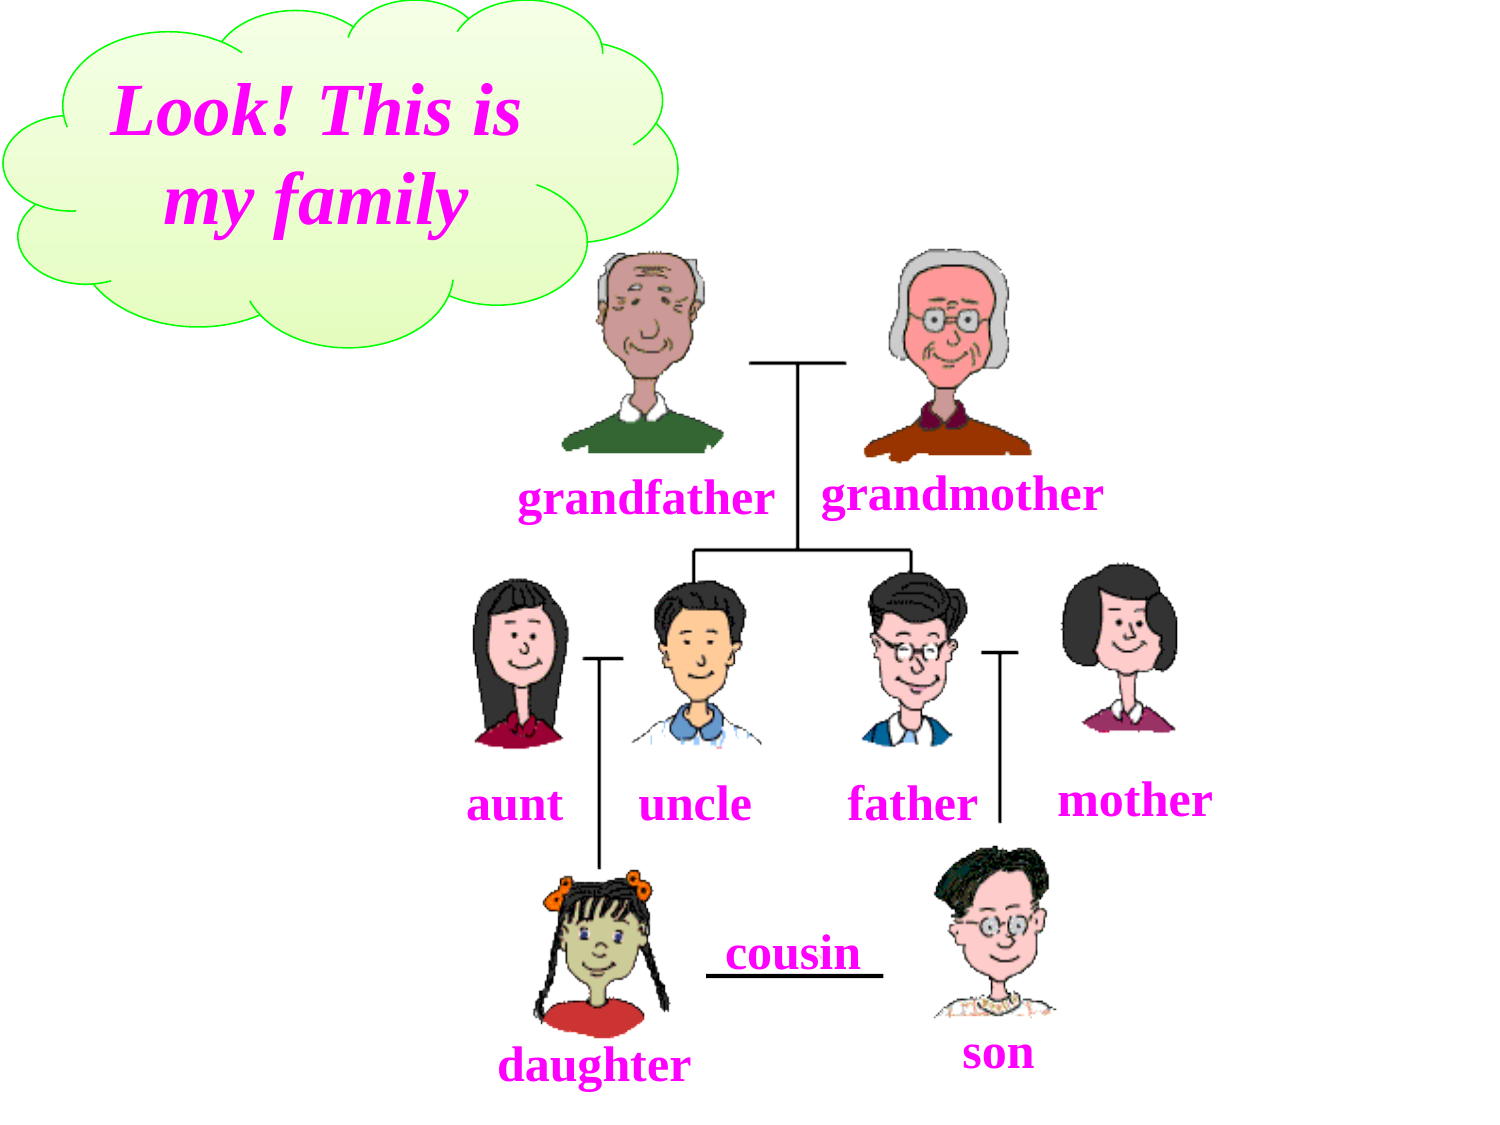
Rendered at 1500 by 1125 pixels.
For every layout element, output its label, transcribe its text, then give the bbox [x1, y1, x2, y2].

text_box son [954, 1047, 1109, 1087]
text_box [2, 0, 679, 349]
picture [215, 243, 1351, 1047]
text_box daughter [489, 1047, 739, 1099]
